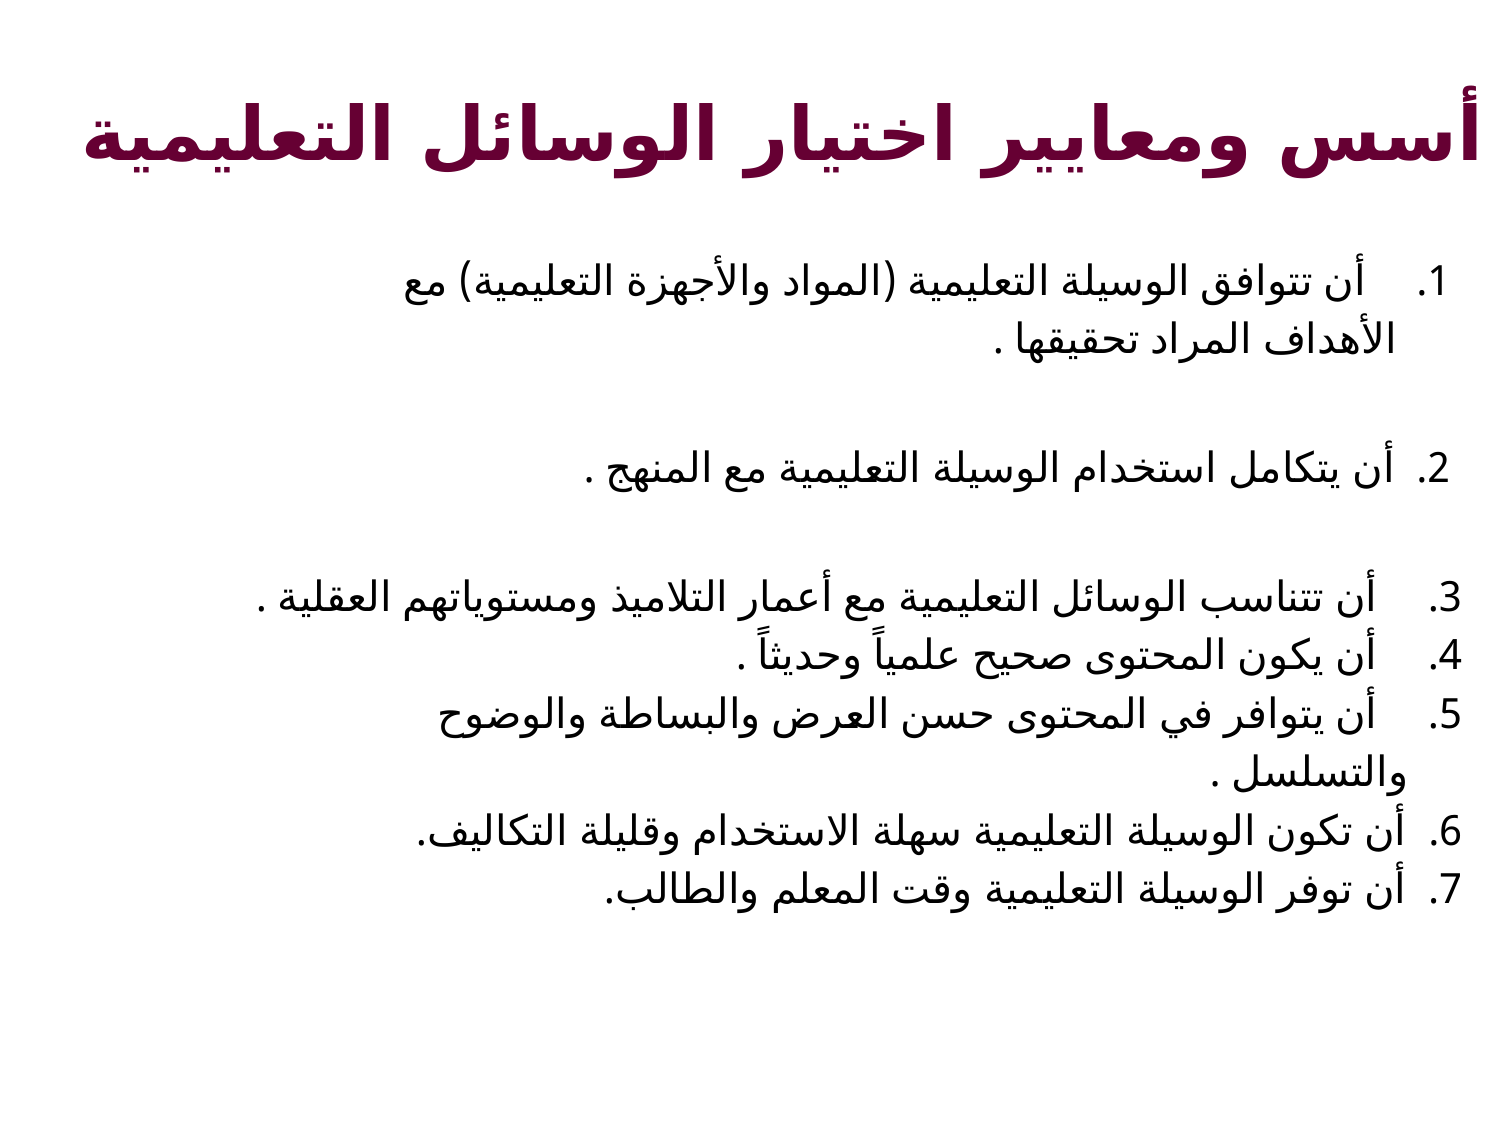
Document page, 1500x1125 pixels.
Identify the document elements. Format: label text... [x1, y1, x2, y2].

text_box 2. أن يتكامل استخدام الوسيلة التعليمية مع المنهج . [70, 433, 1466, 1083]
text_box أسس ومعايير اختيار الوسائل التعليمية [46, 78, 1499, 183]
text_box أن تتوافق الوسيلة التعليمية (المواد والأجهزة التعليمية) مع الأهداف المراد تحقيقها . [0, 246, 1466, 469]
text_box أن تتناسب الوسائل التعليمية مع أعمار التلاميذ ومستوياتهم العقلية . أن يكون المحتوى صحيح علمياً وحديثاً . أن يتوافر في المحتوى حسن العرض والبساطة والوضوح والتسلسل . 6. أن تكون الوسيلة التعليمية سهلة الاستخدام وقليلة التكاليف. 7. أن توفر الوسيلة التعليمية وقت المعلم والطالب. [81, 562, 1477, 1125]
